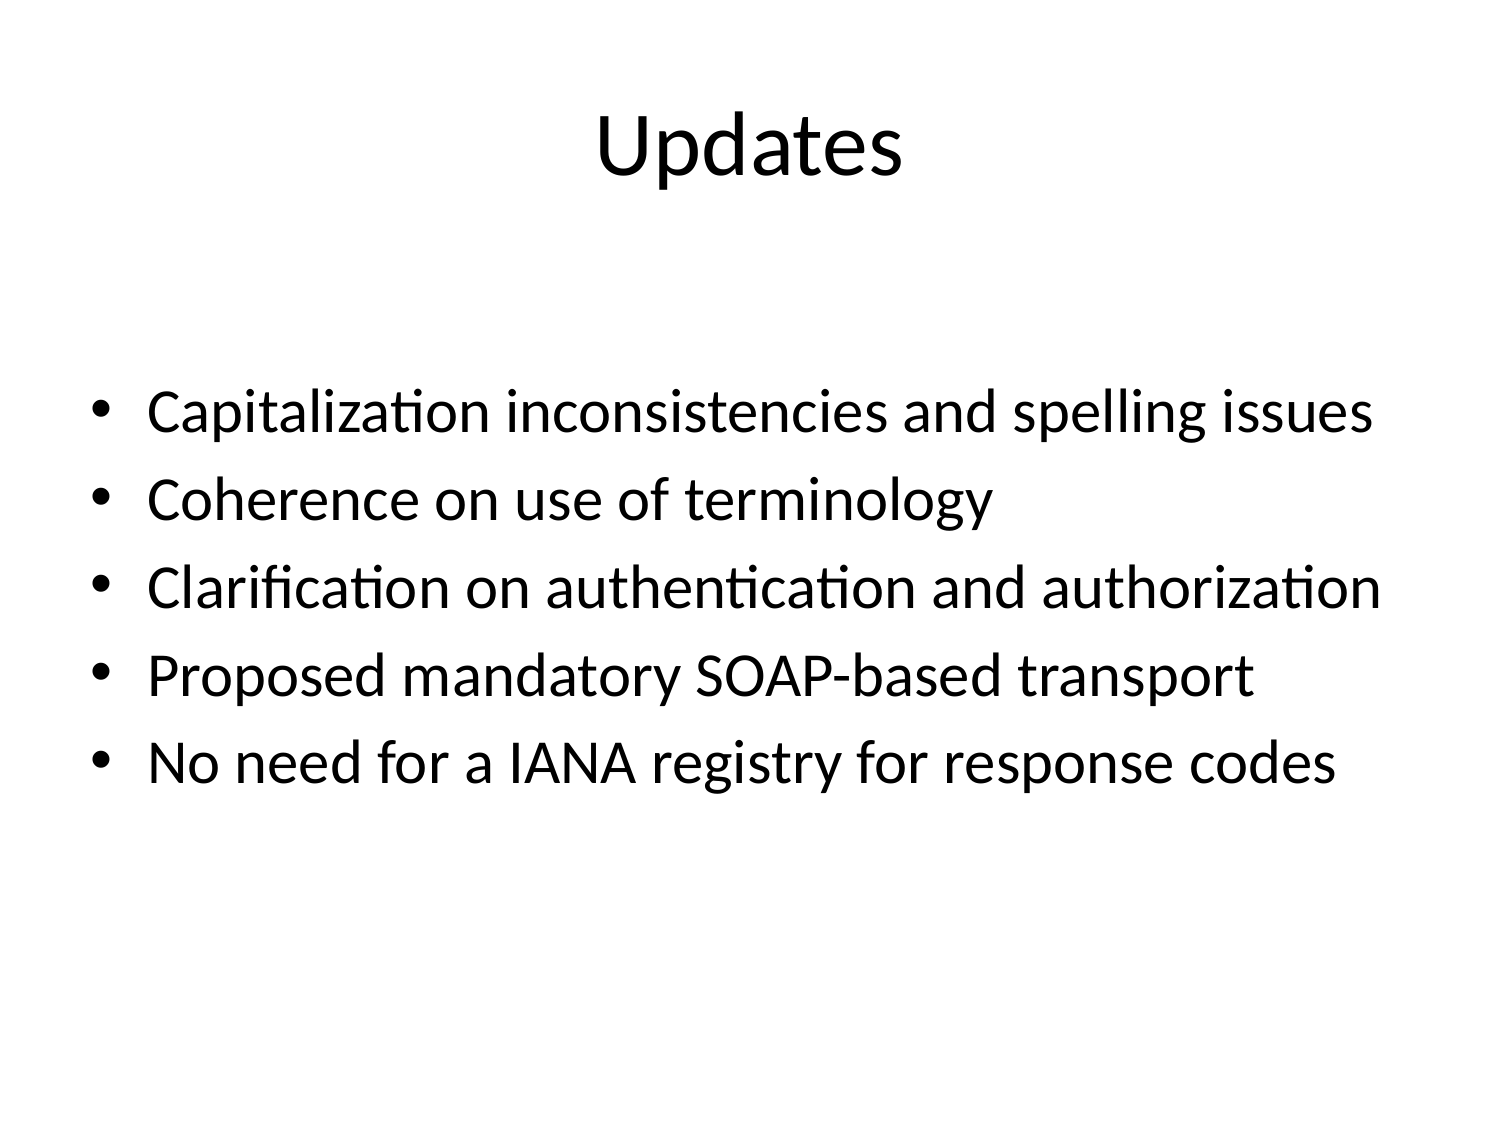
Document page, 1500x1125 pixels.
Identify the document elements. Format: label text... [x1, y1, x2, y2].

list Capitalization inconsistencies and spelling issues Coherence on use of terminology Clarification on authentication and authorization Proposed mandatory SOAP-based transport No need for a IANA registry for response codes [75, 362, 1425, 875]
title Updates [75, 45, 1425, 233]
